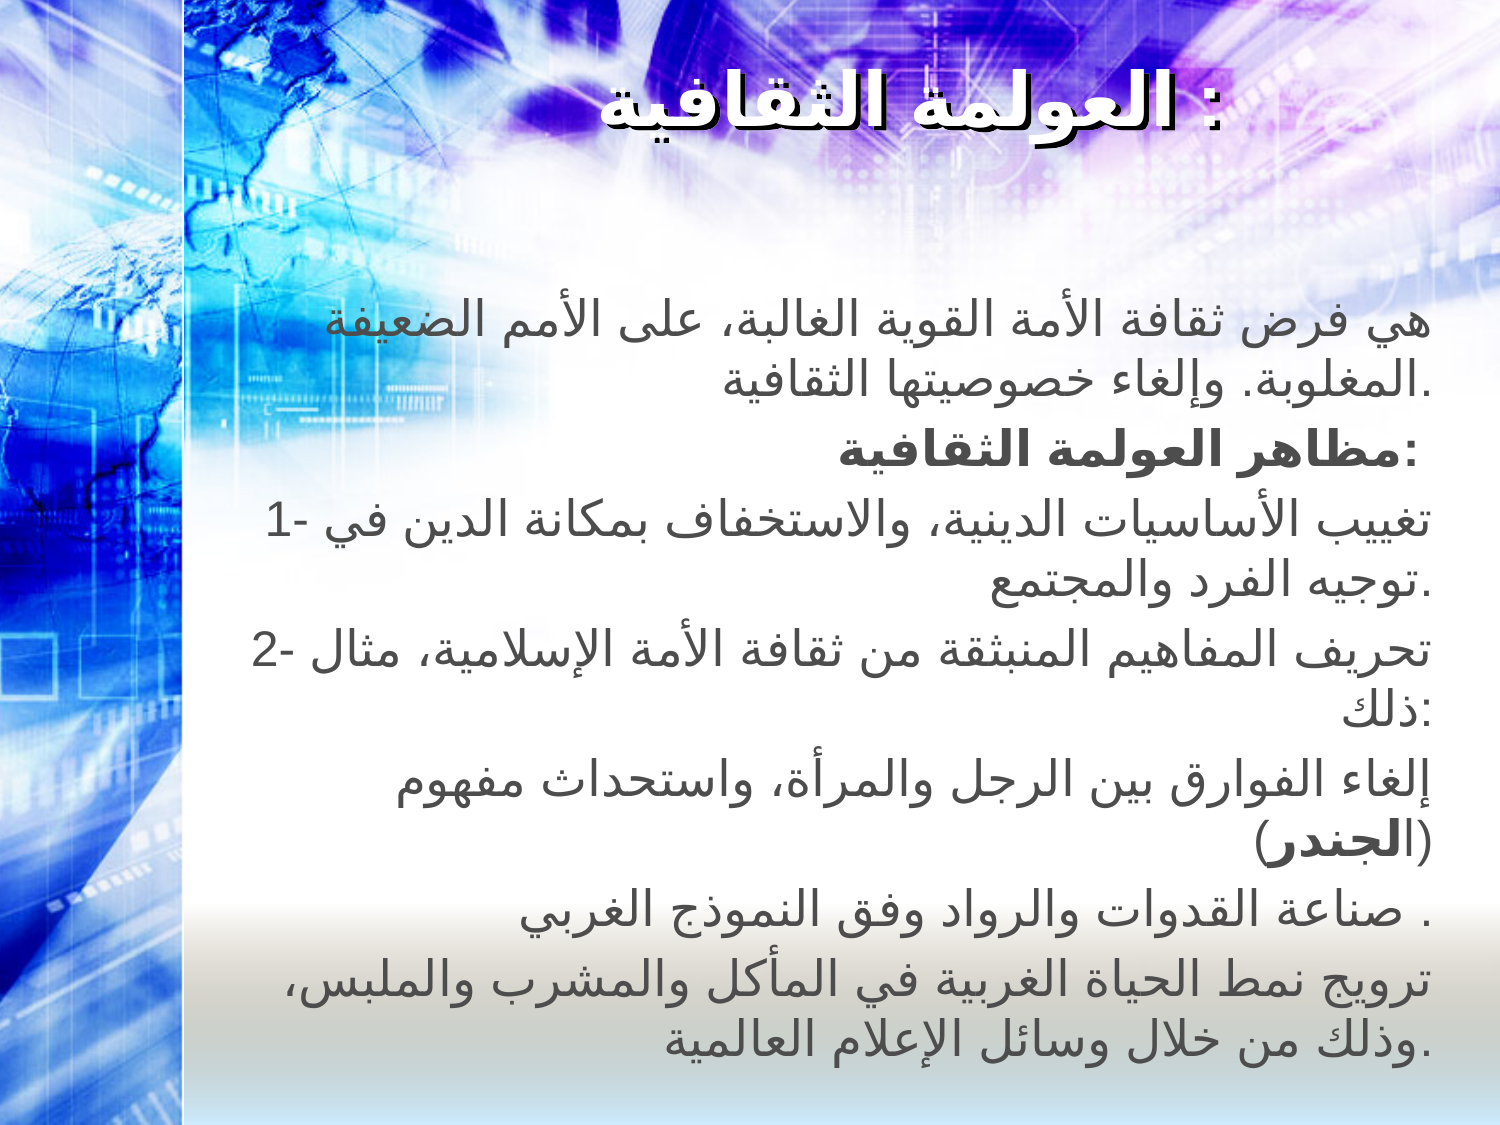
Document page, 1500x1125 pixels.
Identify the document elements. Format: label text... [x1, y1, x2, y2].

picture [0, 0, 1500, 1125]
list هي فرض ثقافة الأمة القوية الغالبة، على الأمم الضعيفة المغلوبة. وإلغاء خصوصيتها الثقافية. مظاهر العولمة الثقافية: 1- تغييب الأساسيات الدينية، والاستخفاف بمكانة الدين في توجيه الفرد والمجتمع. 2- تحريف المفاهيم المنبثقة من ثقافة الأمة الإسلامية، مثال ذلك: إلغاء الفوارق بين الرجل والمرأة، واستحداث مفهوم (الجندر) صناعة القدوات والرواد وفق النموذج الغربي . ترويج نمط الحياة الغربية في المأكل والمشرب والملبس، وذلك من خلال وسائل الإعلام العالمية. [194, 278, 1449, 988]
title العولمة الثقافية : [371, 54, 1448, 139]
